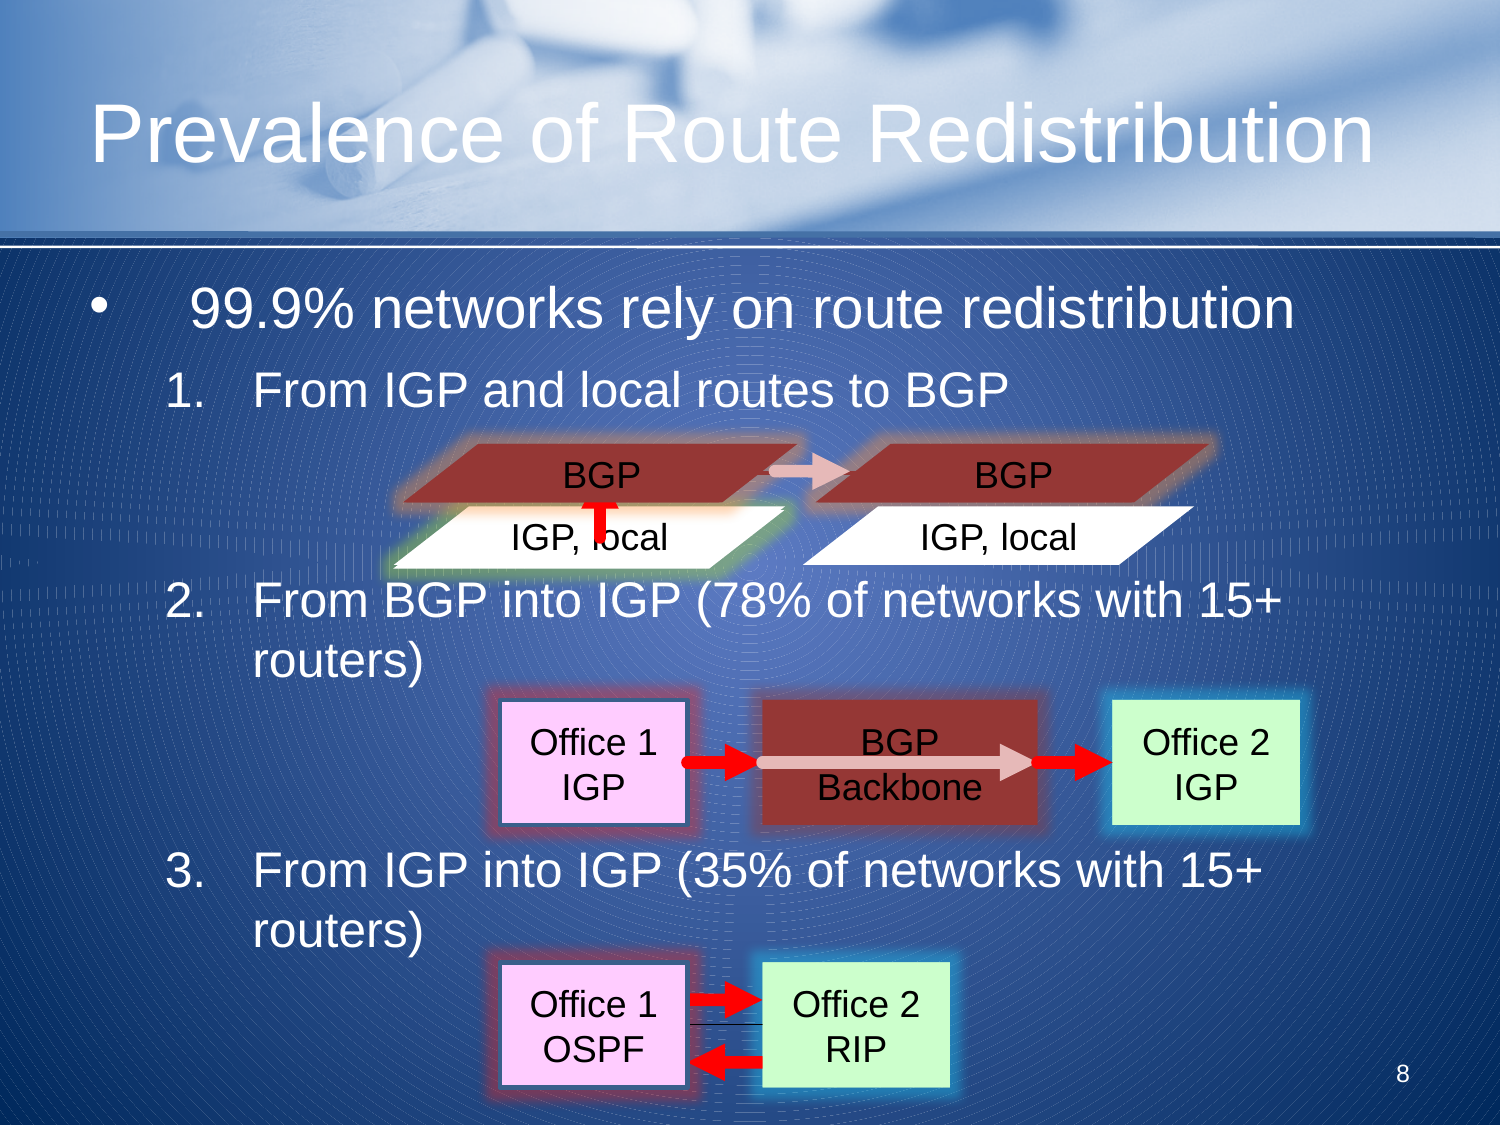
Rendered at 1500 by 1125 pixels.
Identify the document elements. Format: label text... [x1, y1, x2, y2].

slide_number 8 [1074, 1042, 1425, 1103]
text_box Office 1 OSPF [498, 1005, 690, 1090]
title Prevalence of Route Redistribution [75, 24, 1425, 233]
text_box 99.9% networks rely on route redistribution From IGP and local routes to BGP From BGP into IGP (78% of networks with 15+ routers) From IGP into IGP (35% of networks with 15+ routers) [74, 262, 1425, 1005]
text_box Office 2 RIP [760, 1005, 952, 1090]
